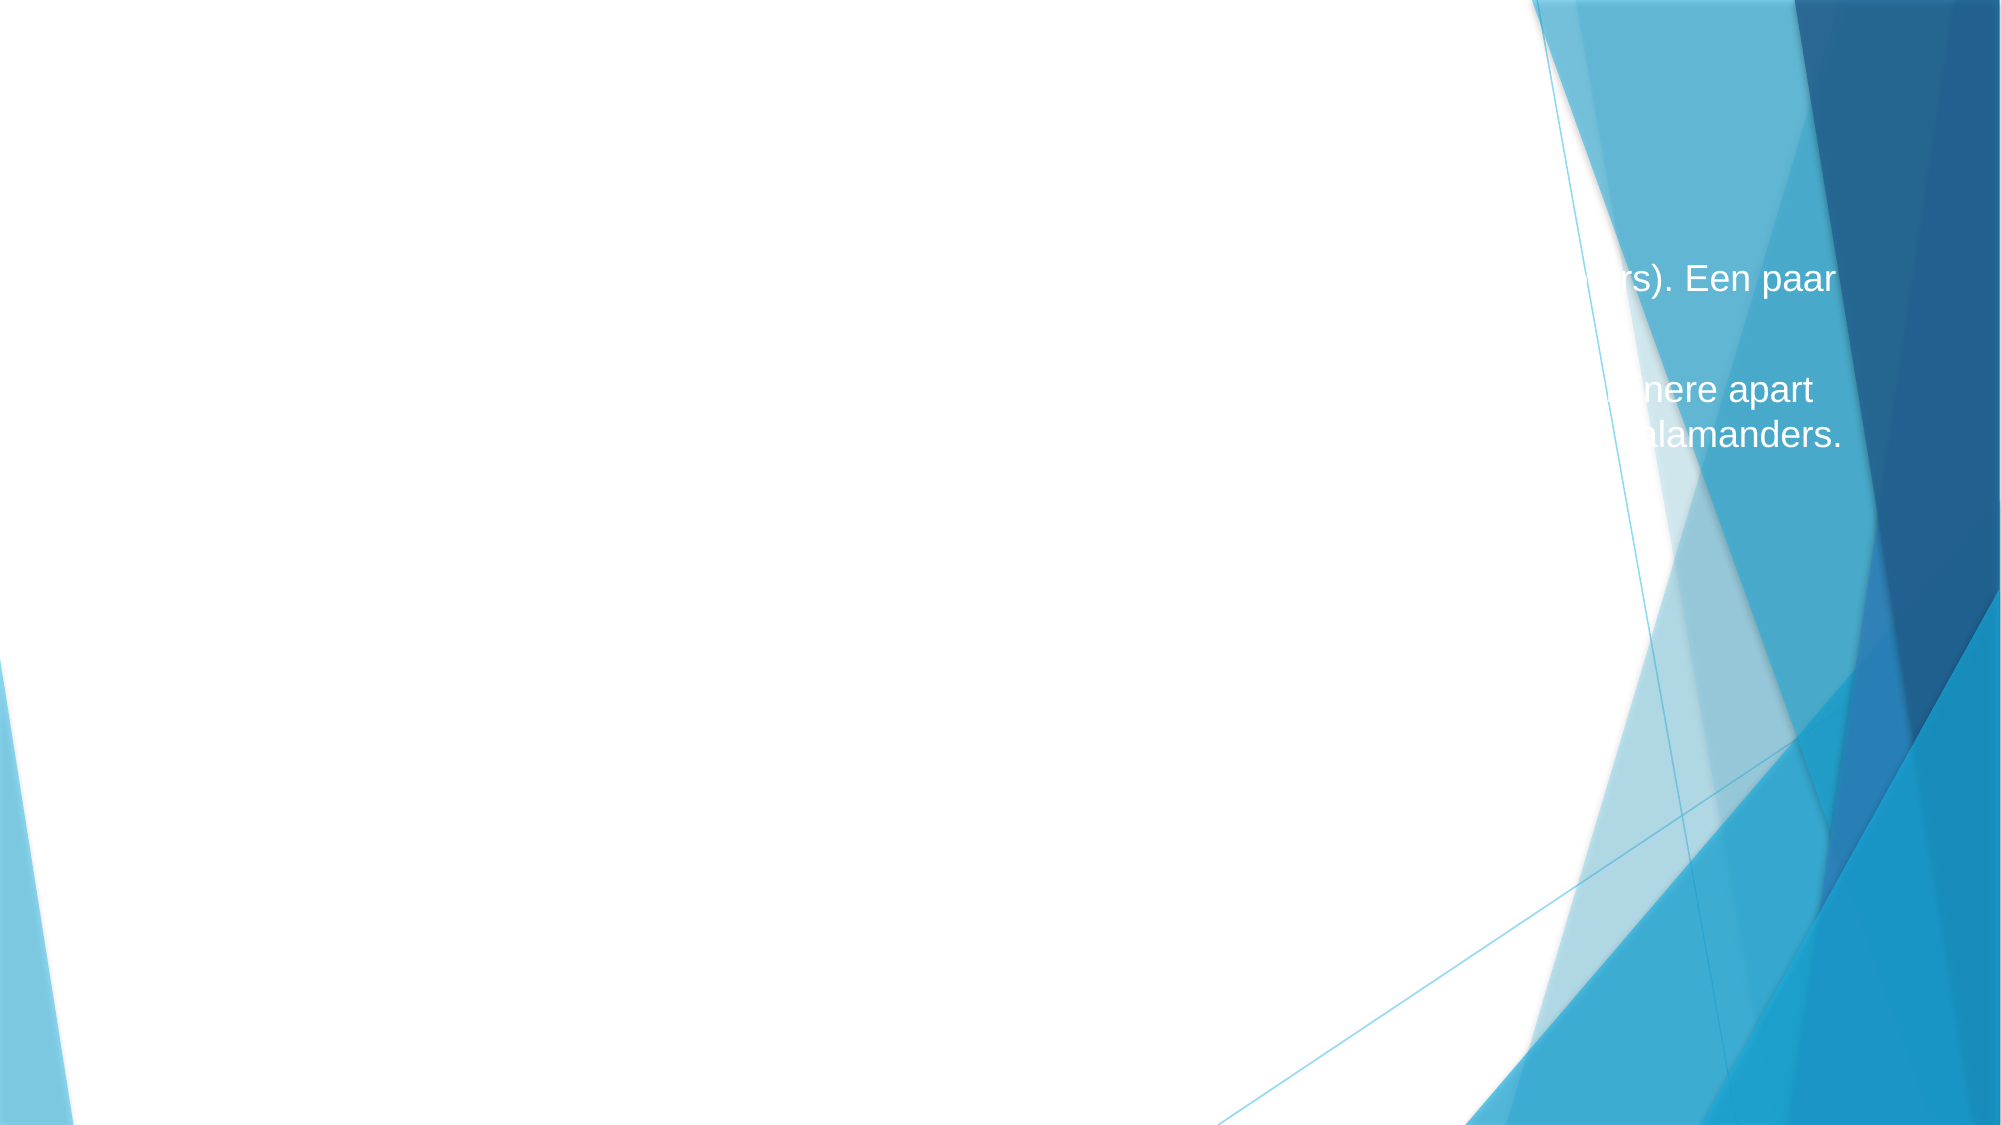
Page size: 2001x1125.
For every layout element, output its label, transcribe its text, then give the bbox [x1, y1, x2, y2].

title Opfok van amfibiëen [137, 59, 1863, 219]
list Kikkers en padden > De meeste jongen van kikkers en padden zijn omnivoren (alleseters). Een paar dagen nadat ze zijn uitgekomen beginnen de jongen met eten. Dit is na 3 tot 4 dagen. De jongen kunnen samen geplaats worden. Het is wel verstandig om de grotere en de kleinere apart te houden om te voorkomen dat ze elkaar gaan opeten. Dit geld ook voor de jongen van salamanders. Jongen van pijlgifkikkers kunnen niet bij elkaar worden gehouden. [137, 246, 1863, 1014]
